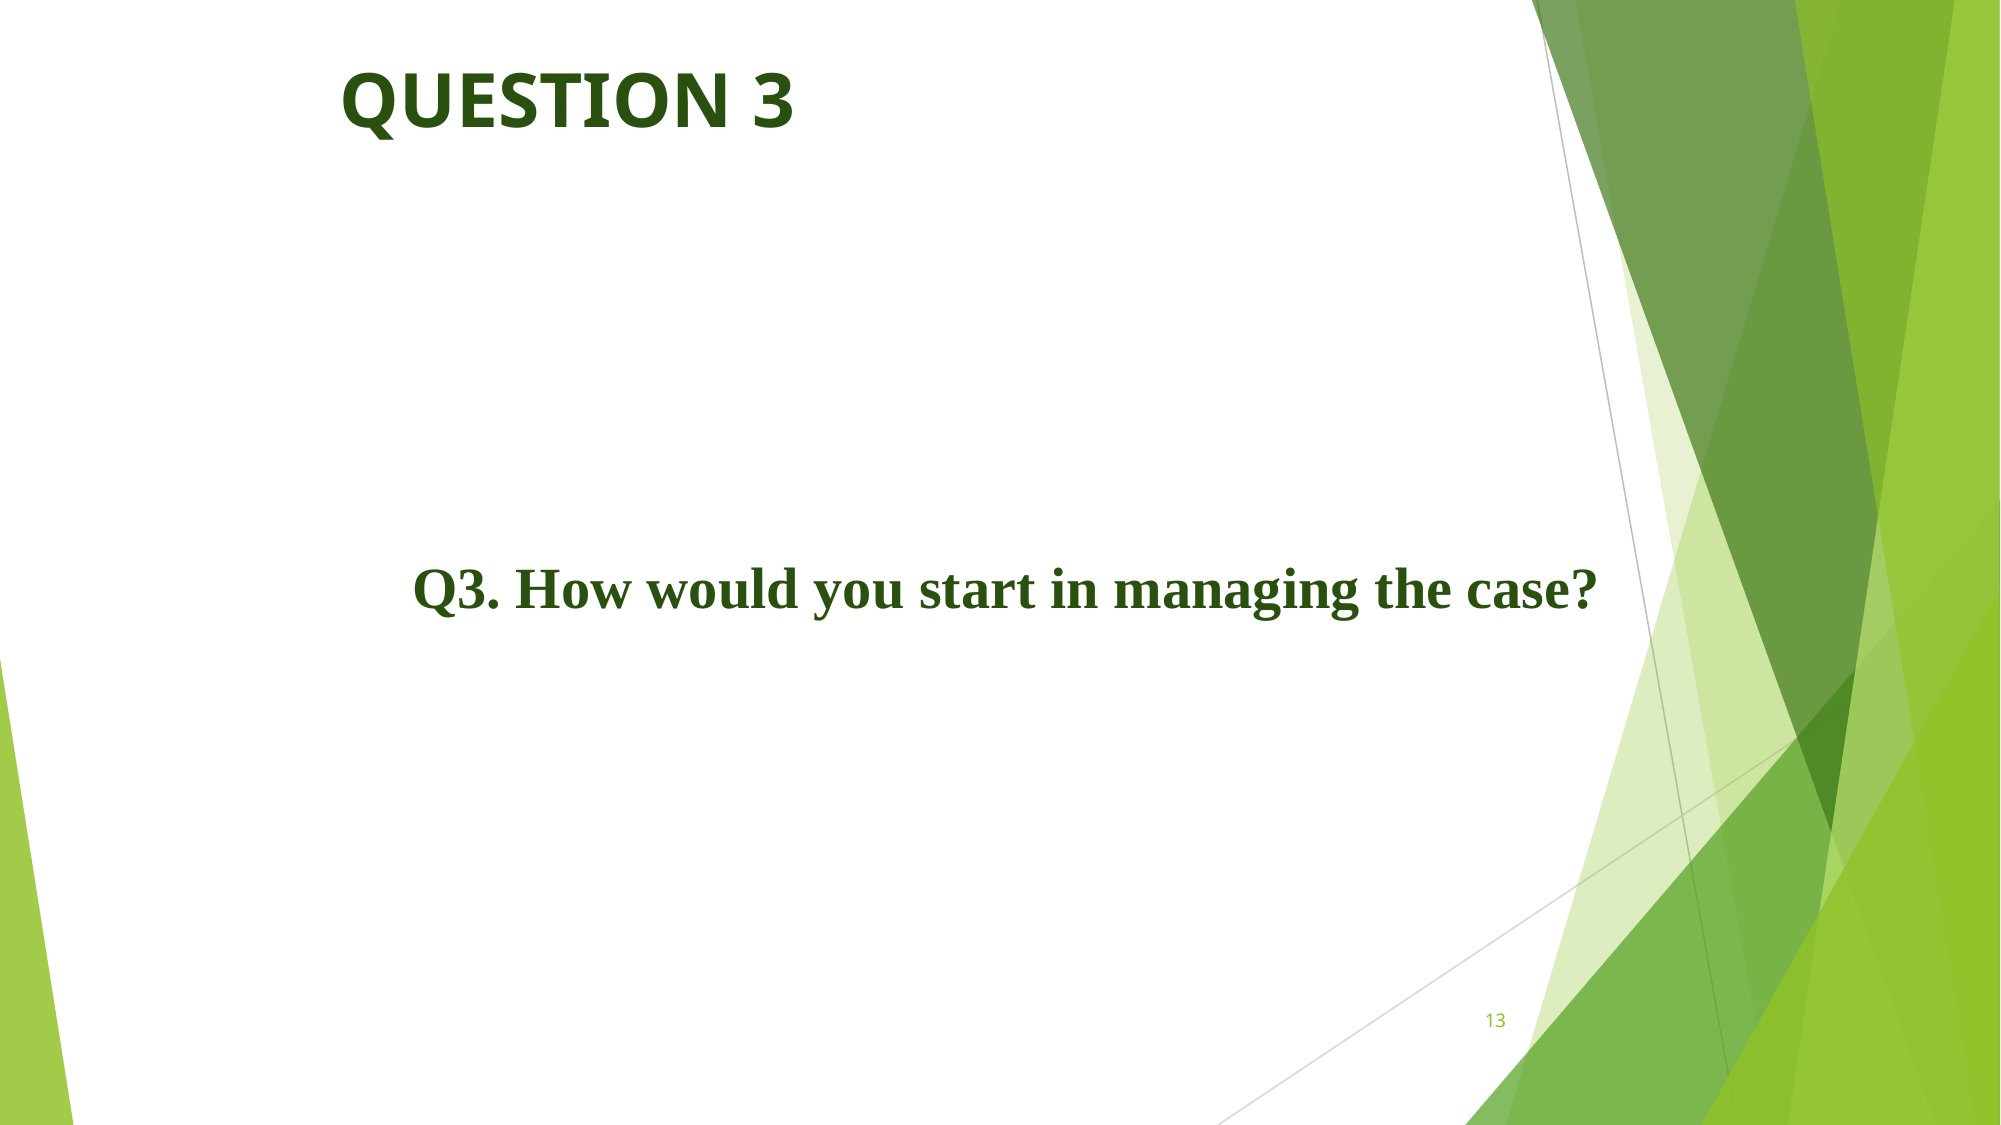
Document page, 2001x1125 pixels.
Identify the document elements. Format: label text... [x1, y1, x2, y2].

list Q3. How would you start in managing the case? [397, 219, 1638, 941]
slide_number 13 [1409, 991, 1522, 1051]
title QUESTION 3 [324, 45, 1675, 185]
